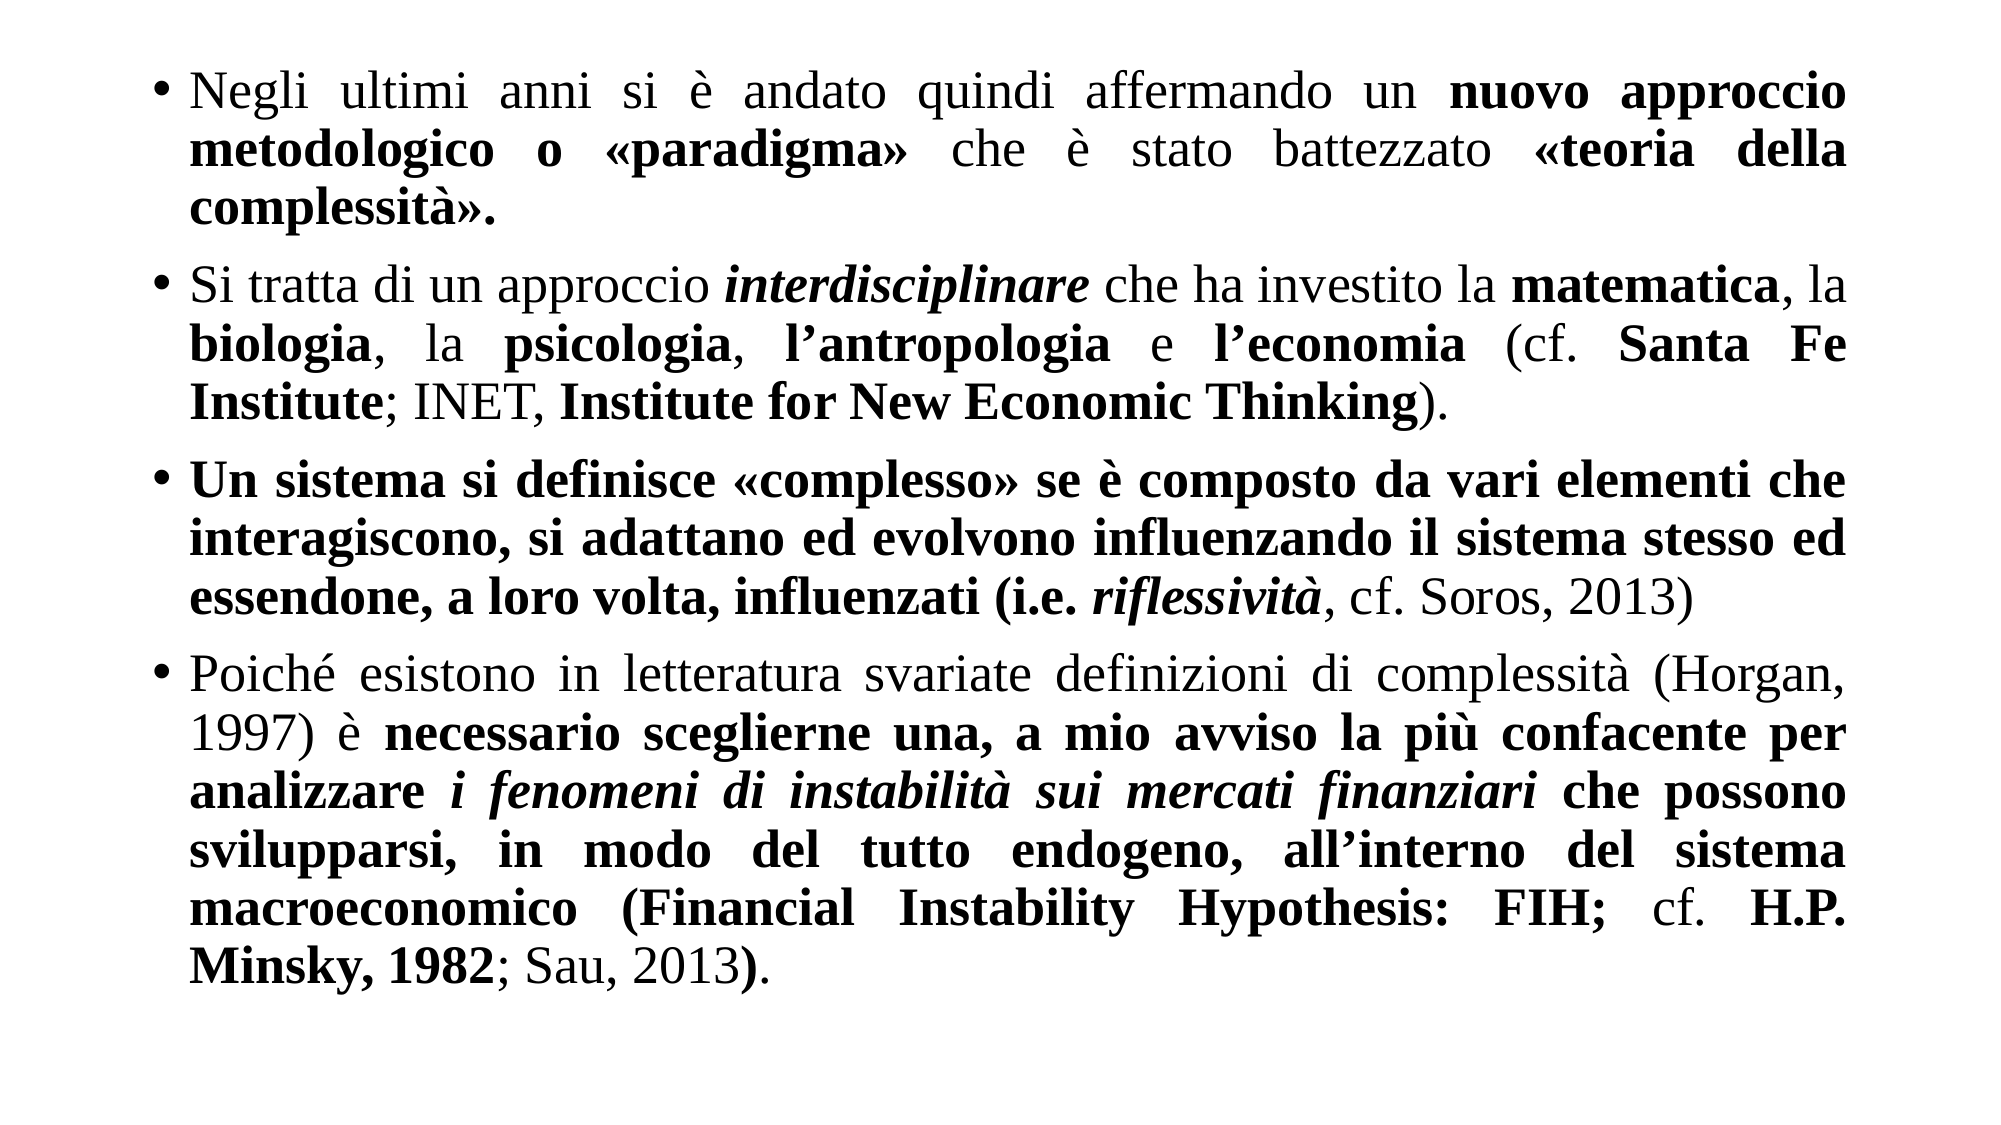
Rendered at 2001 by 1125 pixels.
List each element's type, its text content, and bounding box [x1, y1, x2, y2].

list Negli ultimi anni si è andato quindi affermando un nuovo approccio metodologico o «paradigma» che è stato battezzato «teoria della complessità». Si tratta di un approccio interdisciplinare che ha investito la matematica, la biologia, la psicologia, l’antropologia e l’economia (cf. Santa Fe Institute; INET, Institute for New Economic Thinking). Un sistema si definisce «complesso» se è composto da vari elementi che interagiscono, si adattano ed evolvono influenzando il sistema stesso ed essendone, a loro volta, influenzati (i.e. riflessività, cf. Soros, 2013) Poiché esistono in letteratura svariate definizioni di complessità (Horgan, 1997) è necessario sceglierne una, a mio avviso la più confacente per analizzare i fenomeni di instabilità sui mercati finanziari che possono svilupparsi, in modo del tutto endogeno, all’interno del sistema macroeconomico (Financial Instability Hypothesis: FIH; cf. H.P. Minsky, 1982; Sau, 2013). [137, 53, 1863, 1061]
